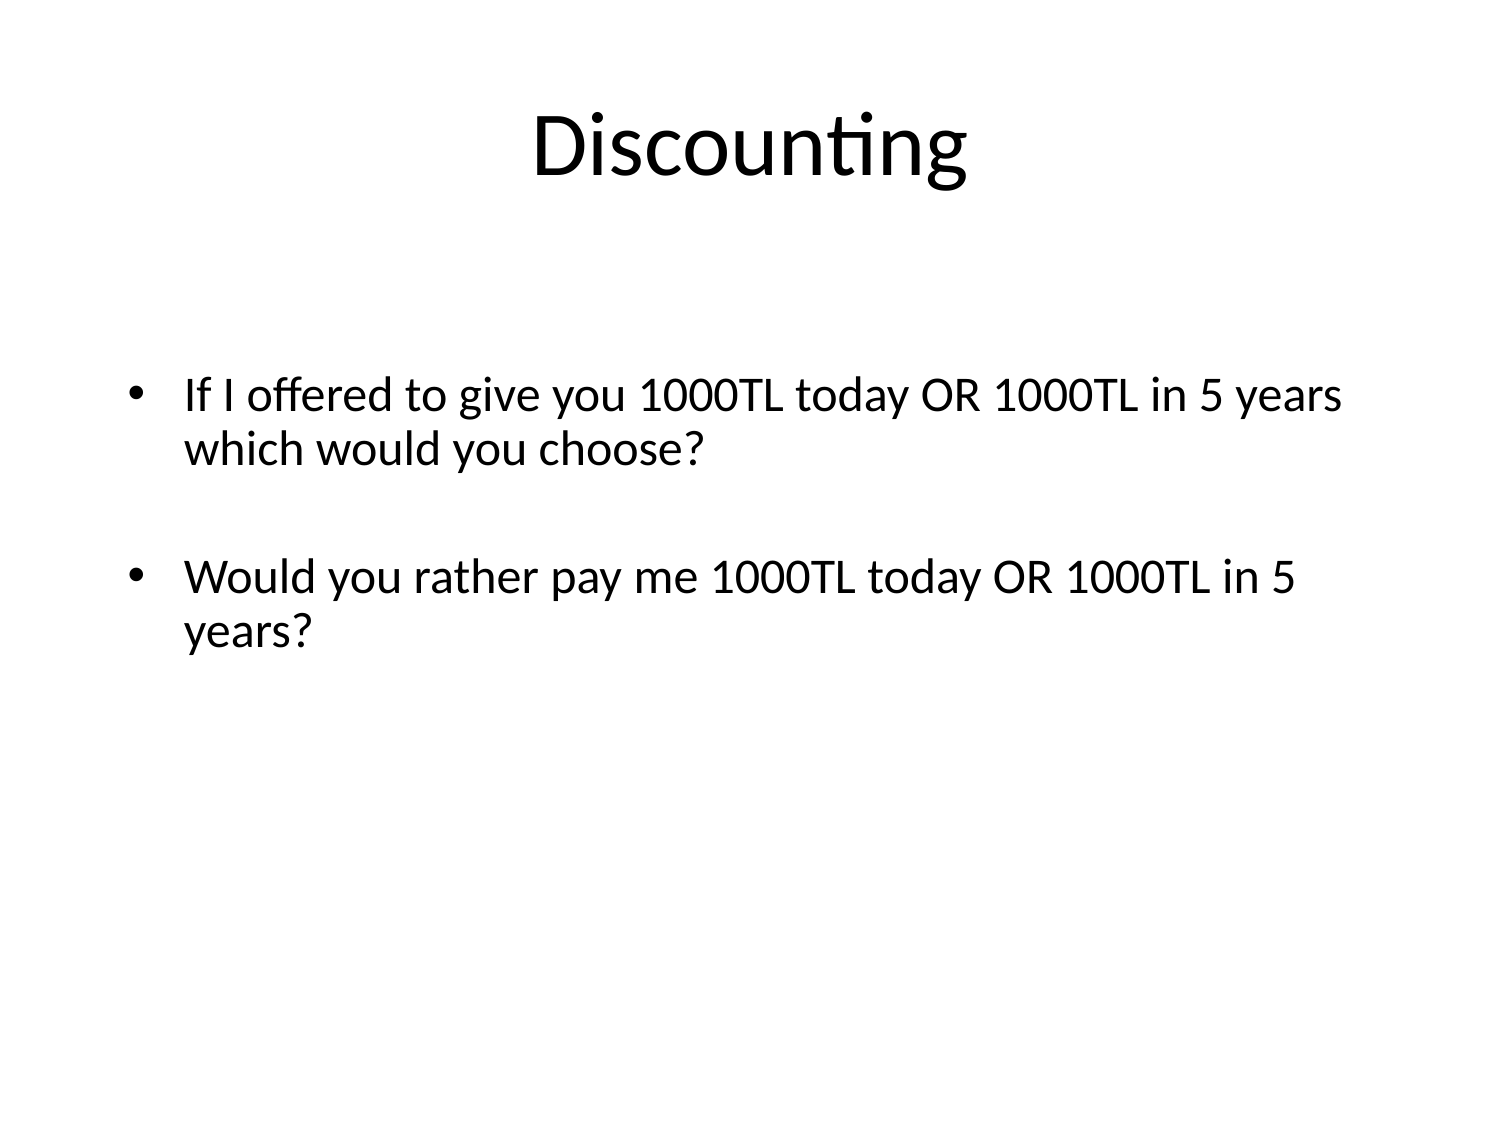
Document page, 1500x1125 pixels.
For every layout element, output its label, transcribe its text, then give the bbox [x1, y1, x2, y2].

list If I offered to give you 1000TL today OR 1000TL in 5 years which would you choose? Would you rather pay me 1000TL today OR 1000TL in 5 years? [112, 290, 1388, 966]
title Discounting [75, 45, 1425, 233]
